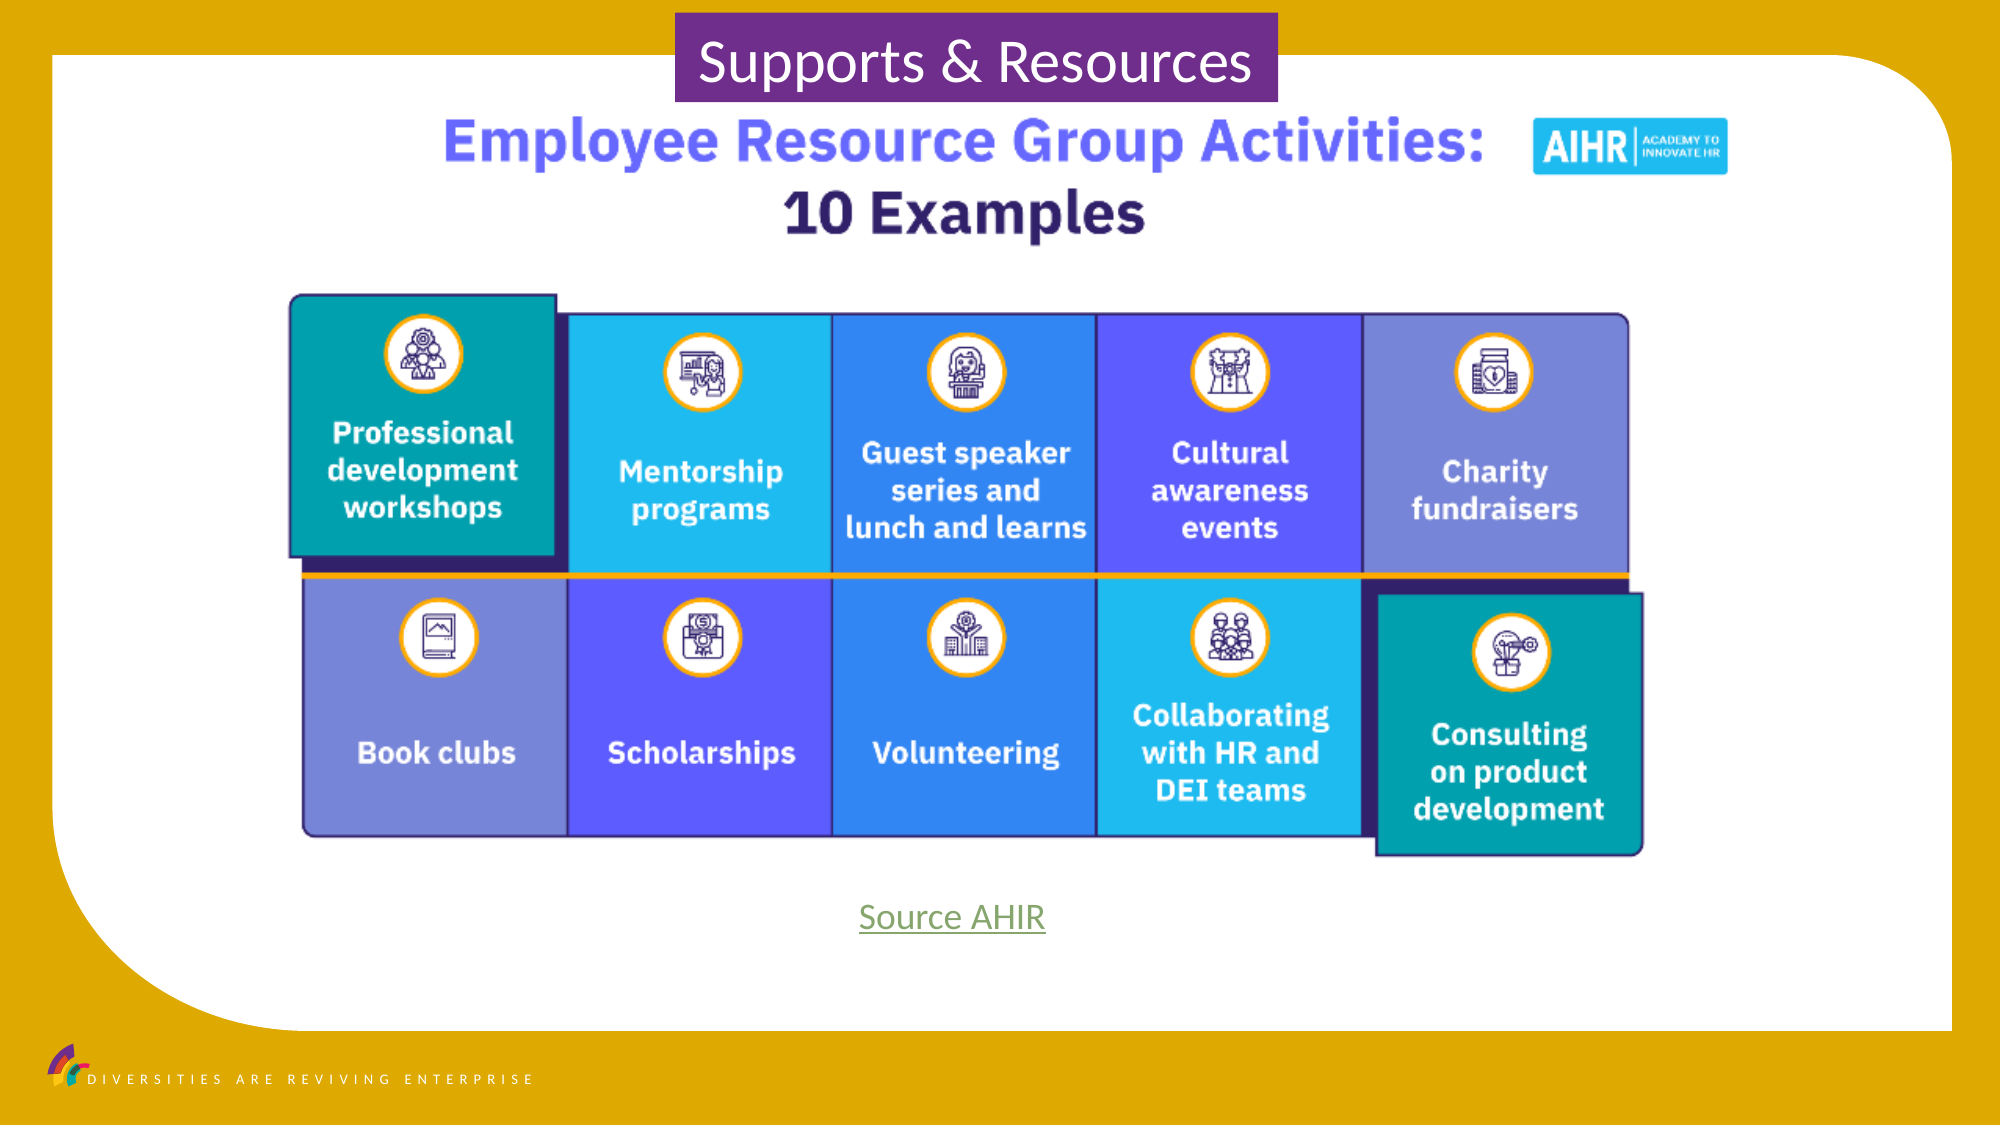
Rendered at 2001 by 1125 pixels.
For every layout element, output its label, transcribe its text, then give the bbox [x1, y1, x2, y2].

picture [180, 79, 1753, 902]
text_box Supports & Resources [675, 12, 1279, 79]
text_box Source AHIR [689, 902, 1215, 945]
